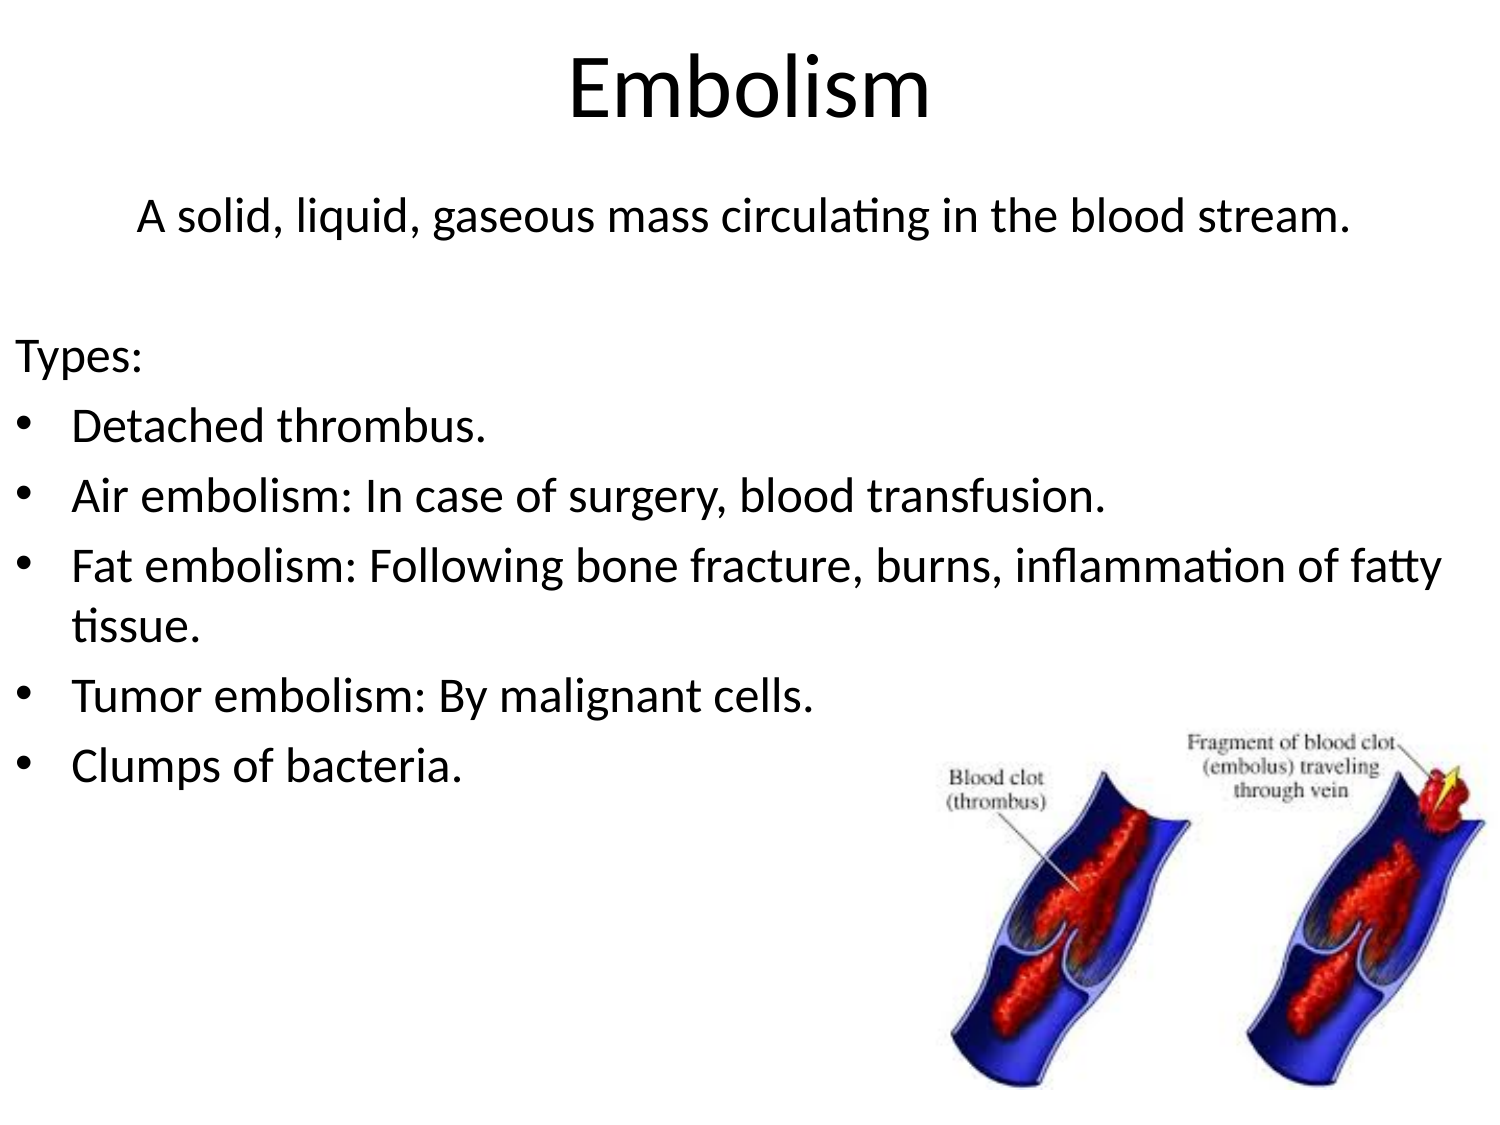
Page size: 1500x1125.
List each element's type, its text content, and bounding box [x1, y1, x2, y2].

title Embolism [75, 0, 1425, 174]
picture [920, 712, 1500, 1090]
list A solid, liquid, gaseous mass circulating in the blood stream. Types: Detached thrombus. Air embolism: In case of surgery, blood transfusion. Fat embolism: Following bone fracture, burns, inflammation of fatty tissue. Tumor embolism: By malignant cells. Clumps of bacteria. [0, 174, 1500, 1125]
